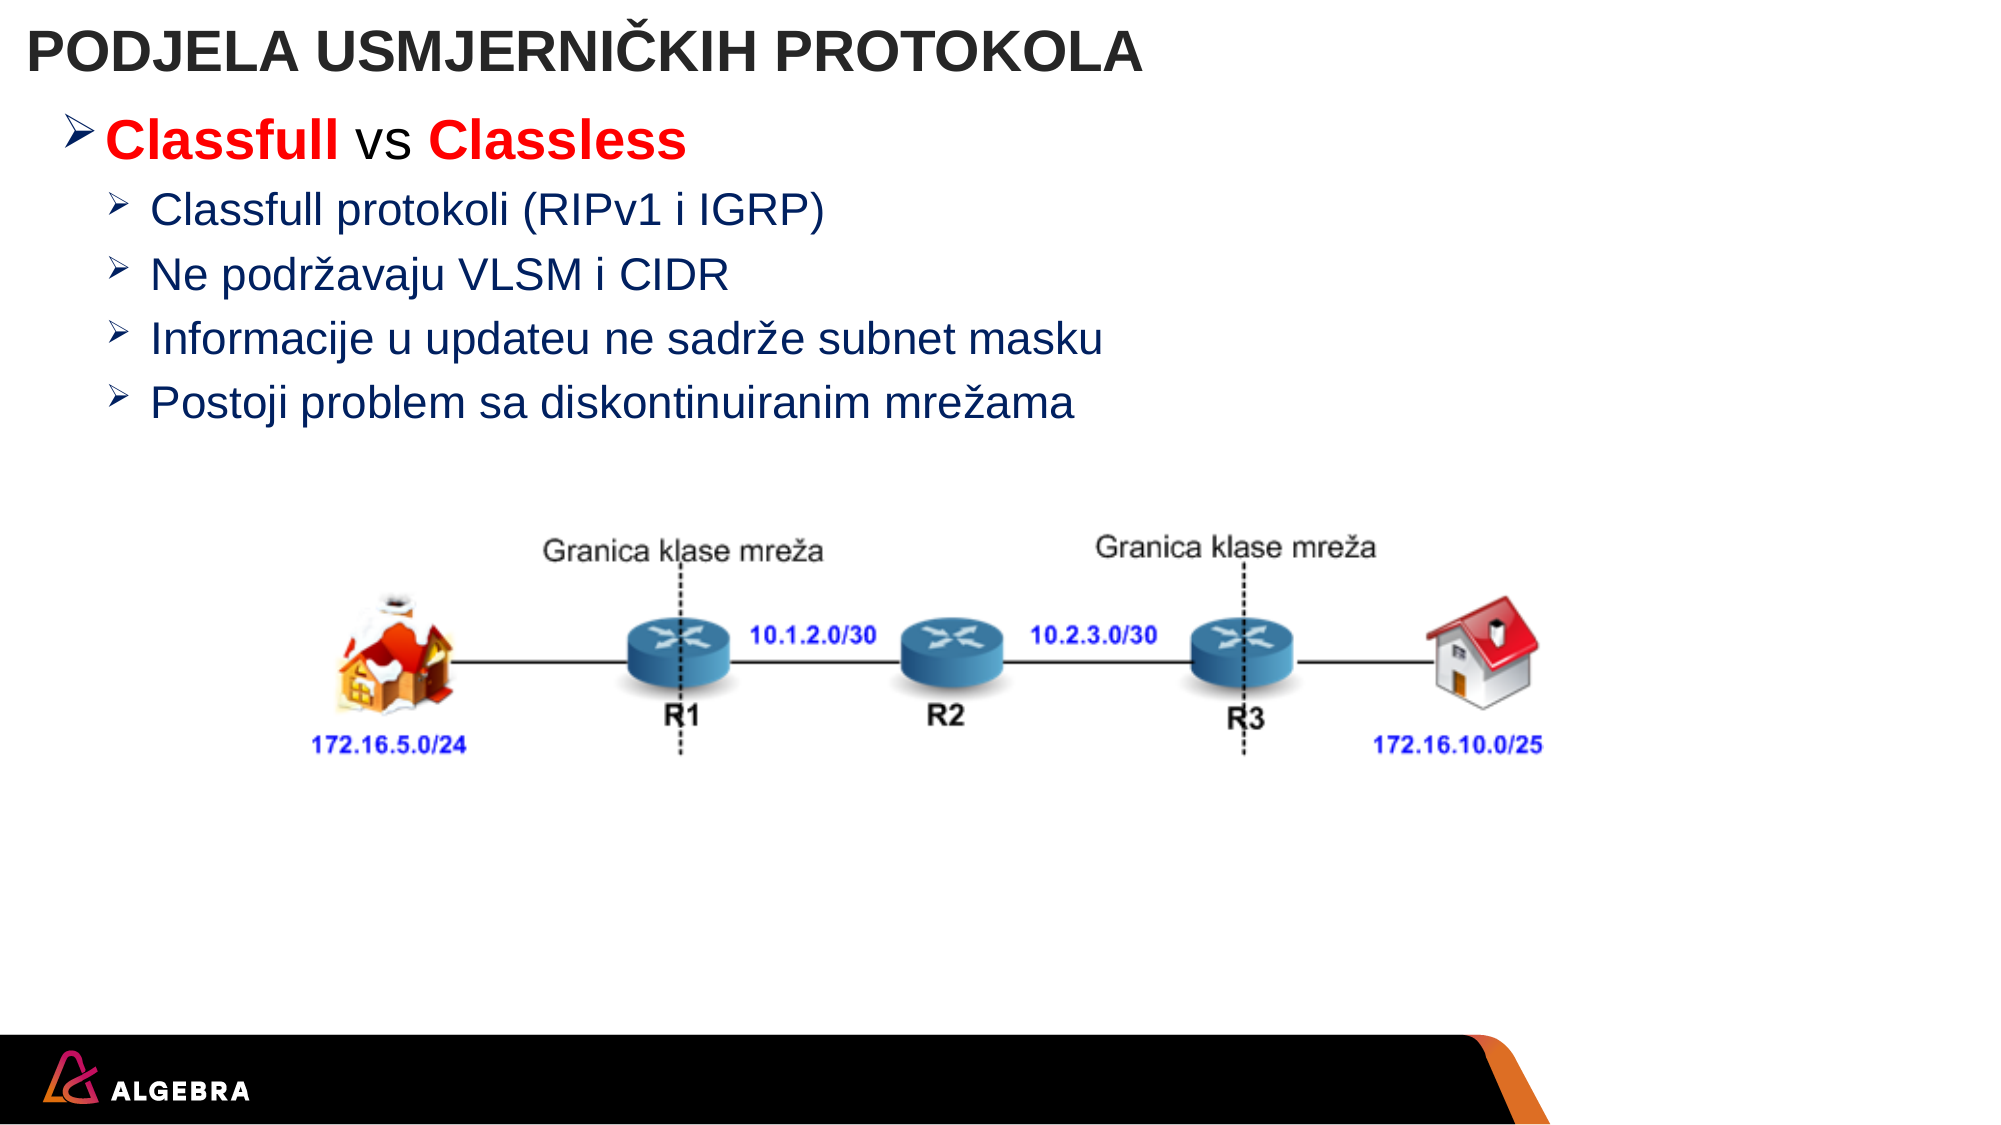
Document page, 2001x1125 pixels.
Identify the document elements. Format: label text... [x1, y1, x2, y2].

title PODJELA USMJERNIČKIH PROTOKOLA [11, 0, 1315, 107]
picture [0, 1034, 1733, 1125]
picture [311, 525, 1544, 761]
text_box Classfull vs Classless Classfull protokoli (RIPv1 i IGRP) Ne podržavaju VLSM i CIDR Informacije u updateu ne sadrže subnet masku Postoji problem sa diskontinuiranim mrežama [46, 96, 1464, 834]
